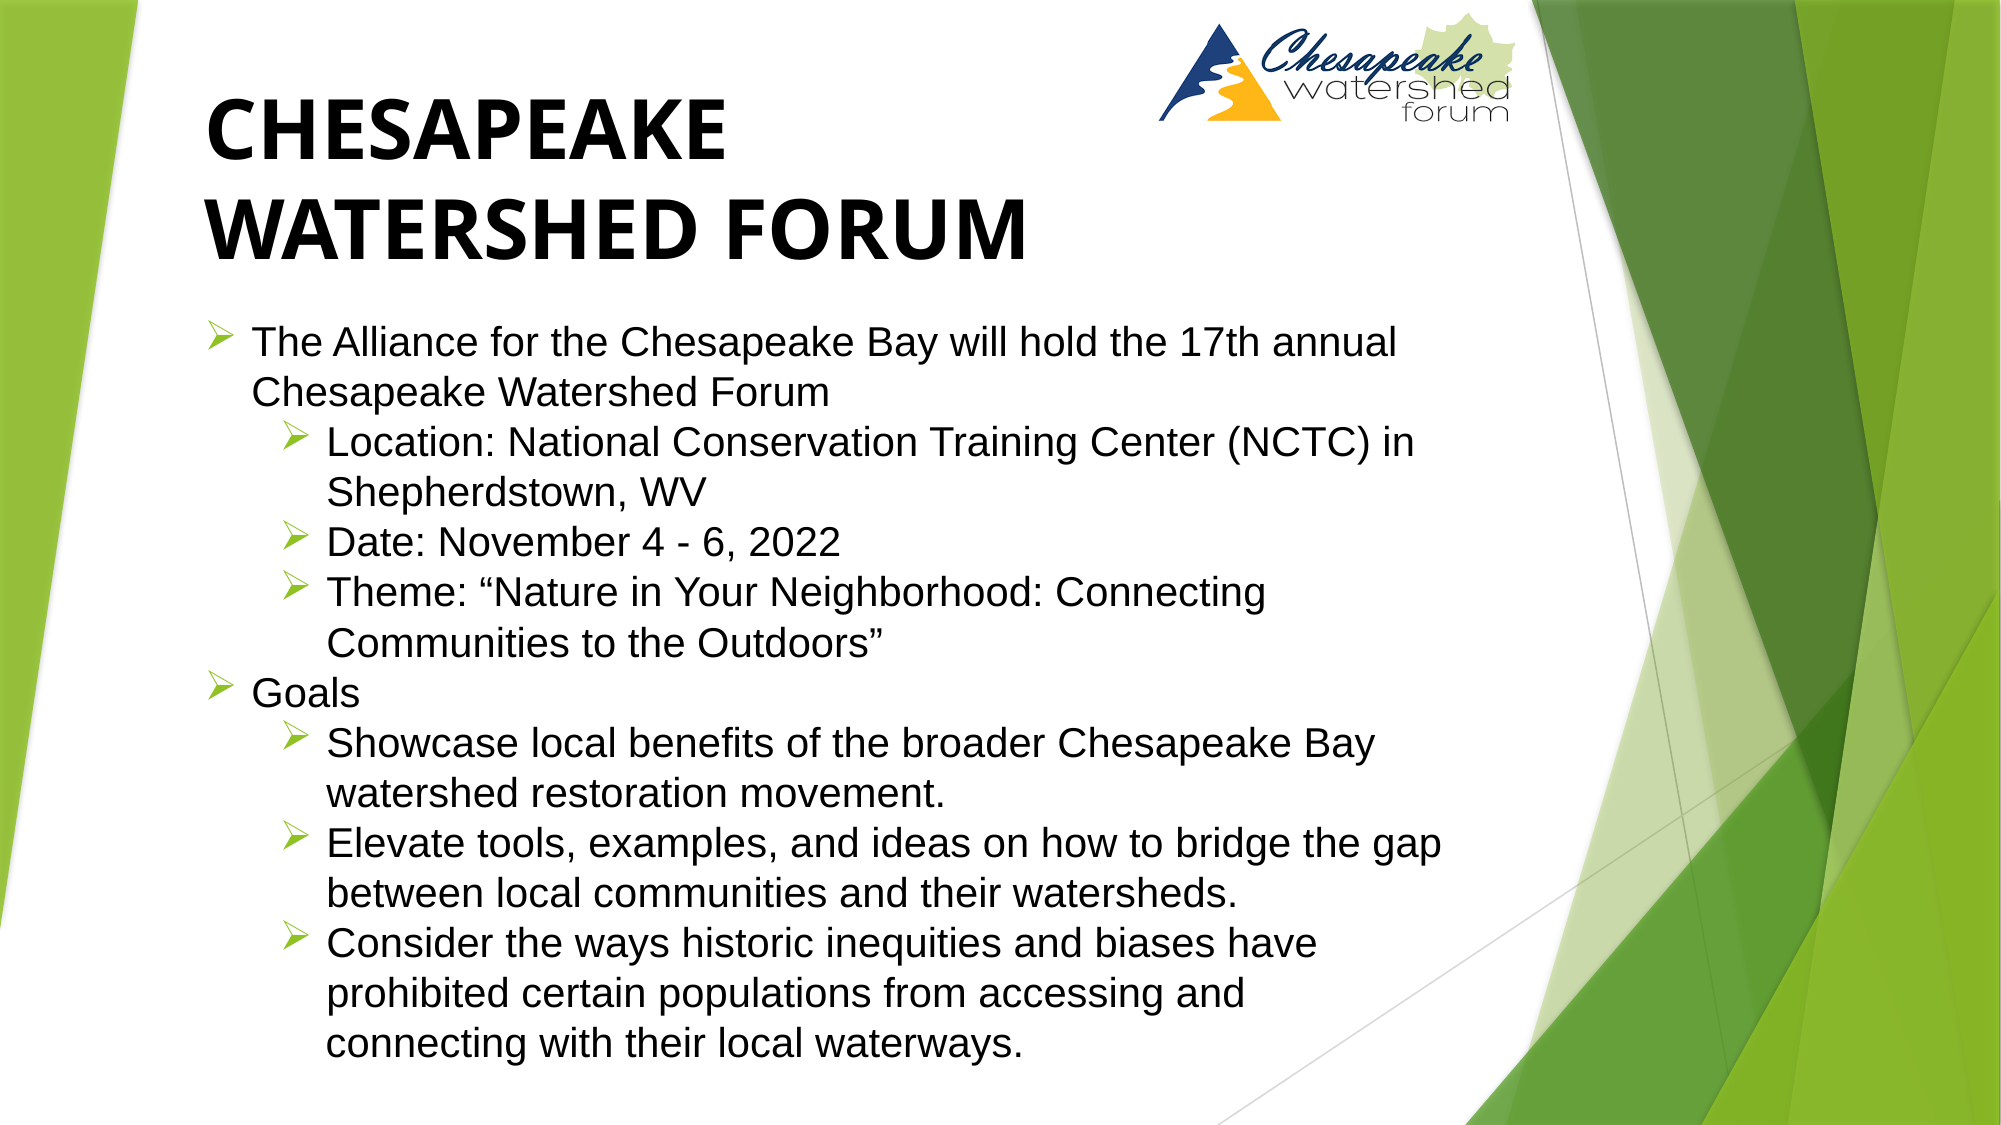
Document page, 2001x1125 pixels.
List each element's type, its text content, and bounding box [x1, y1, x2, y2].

title CHESAPEAKE WATERSHED FORUM [189, 148, 1200, 284]
text_box The Alliance for the Chesapeake Bay will hold the 17th annual Chesapeake Watershed Forum Location: National Conservation Training Center (NCTC) in Shepherdstown, WV Date: November 4 - 6, 2022 Theme: “Nature in Your Neighborhood: Connecting Communities to the Outdoors” Goals Showcase local benefits of the broader Chesapeake Bay watershed restoration movement. Elevate tools, examples, and ideas on how to bridge the gap between local communities and their watersheds. Consider the ways historic inequities and biases have prohibited certain populations from accessing and connecting with their local waterways. [189, 307, 1493, 1073]
picture [1142, 2, 1528, 131]
